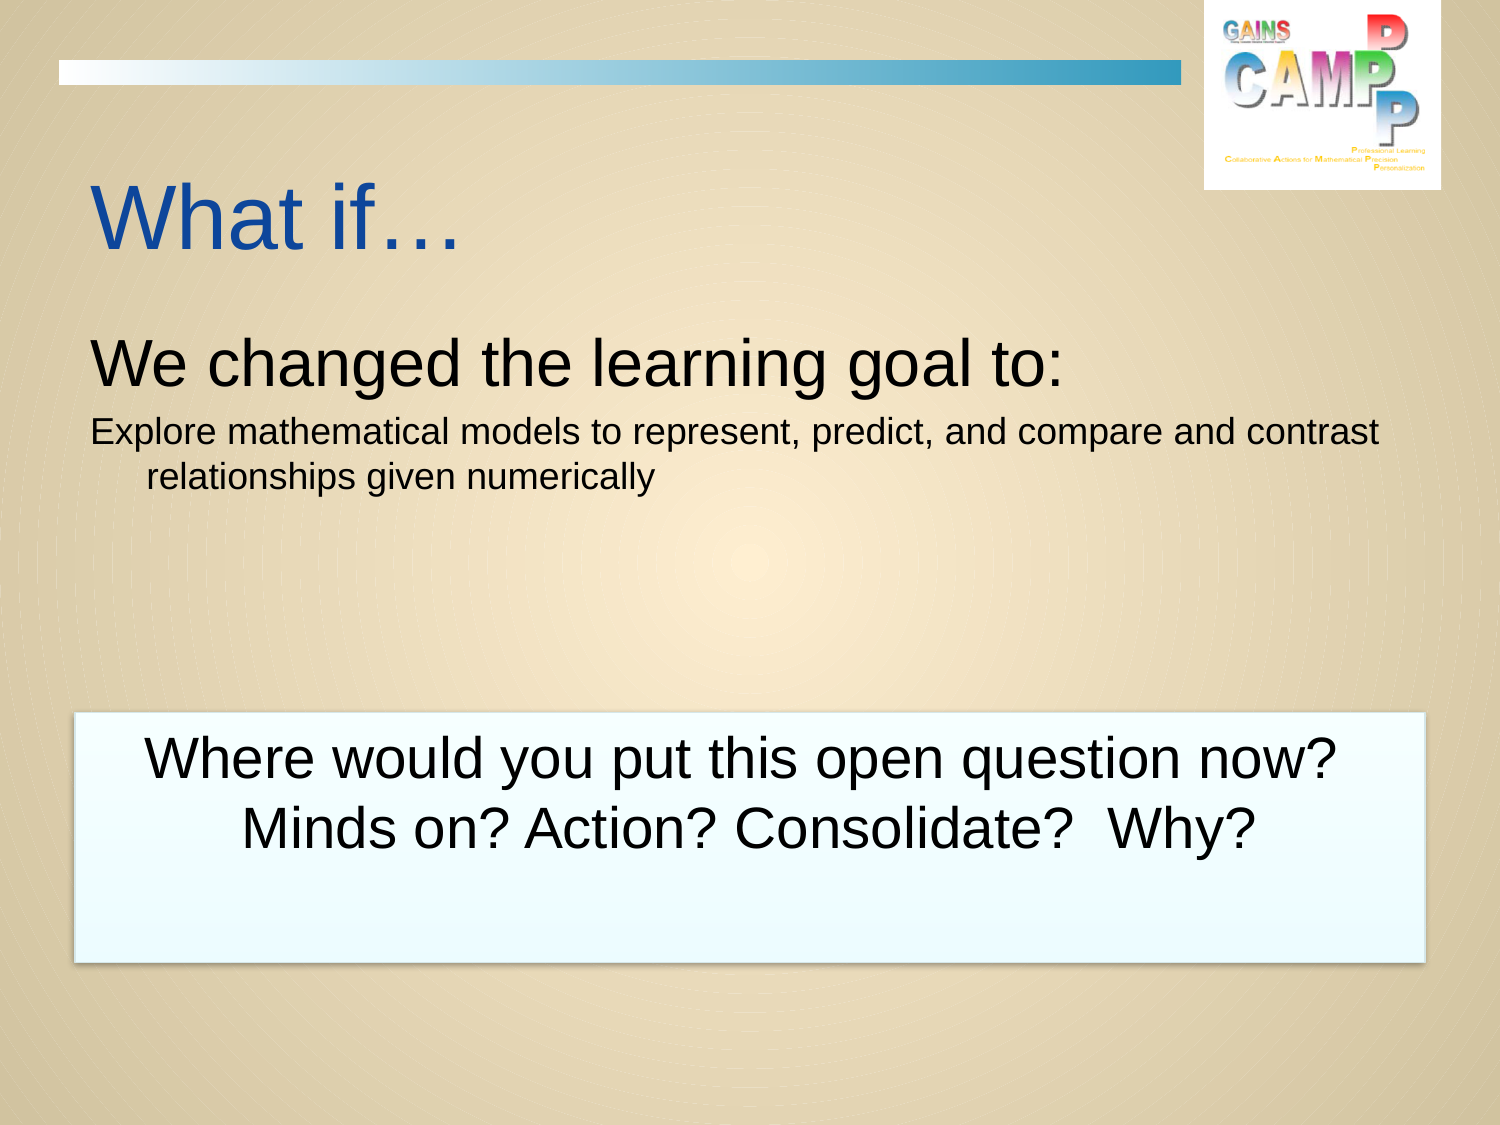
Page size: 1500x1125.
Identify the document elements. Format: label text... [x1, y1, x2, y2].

title What if… [74, 124, 1426, 301]
text_box Where would you put this open question now? Minds on? Action? Consolidate? Why? [74, 712, 1426, 963]
list We changed the learning goal to: Explore mathematical models to represent, predict, and compare and contrast relationships given numerically [74, 312, 1426, 551]
picture [1204, 0, 1442, 190]
